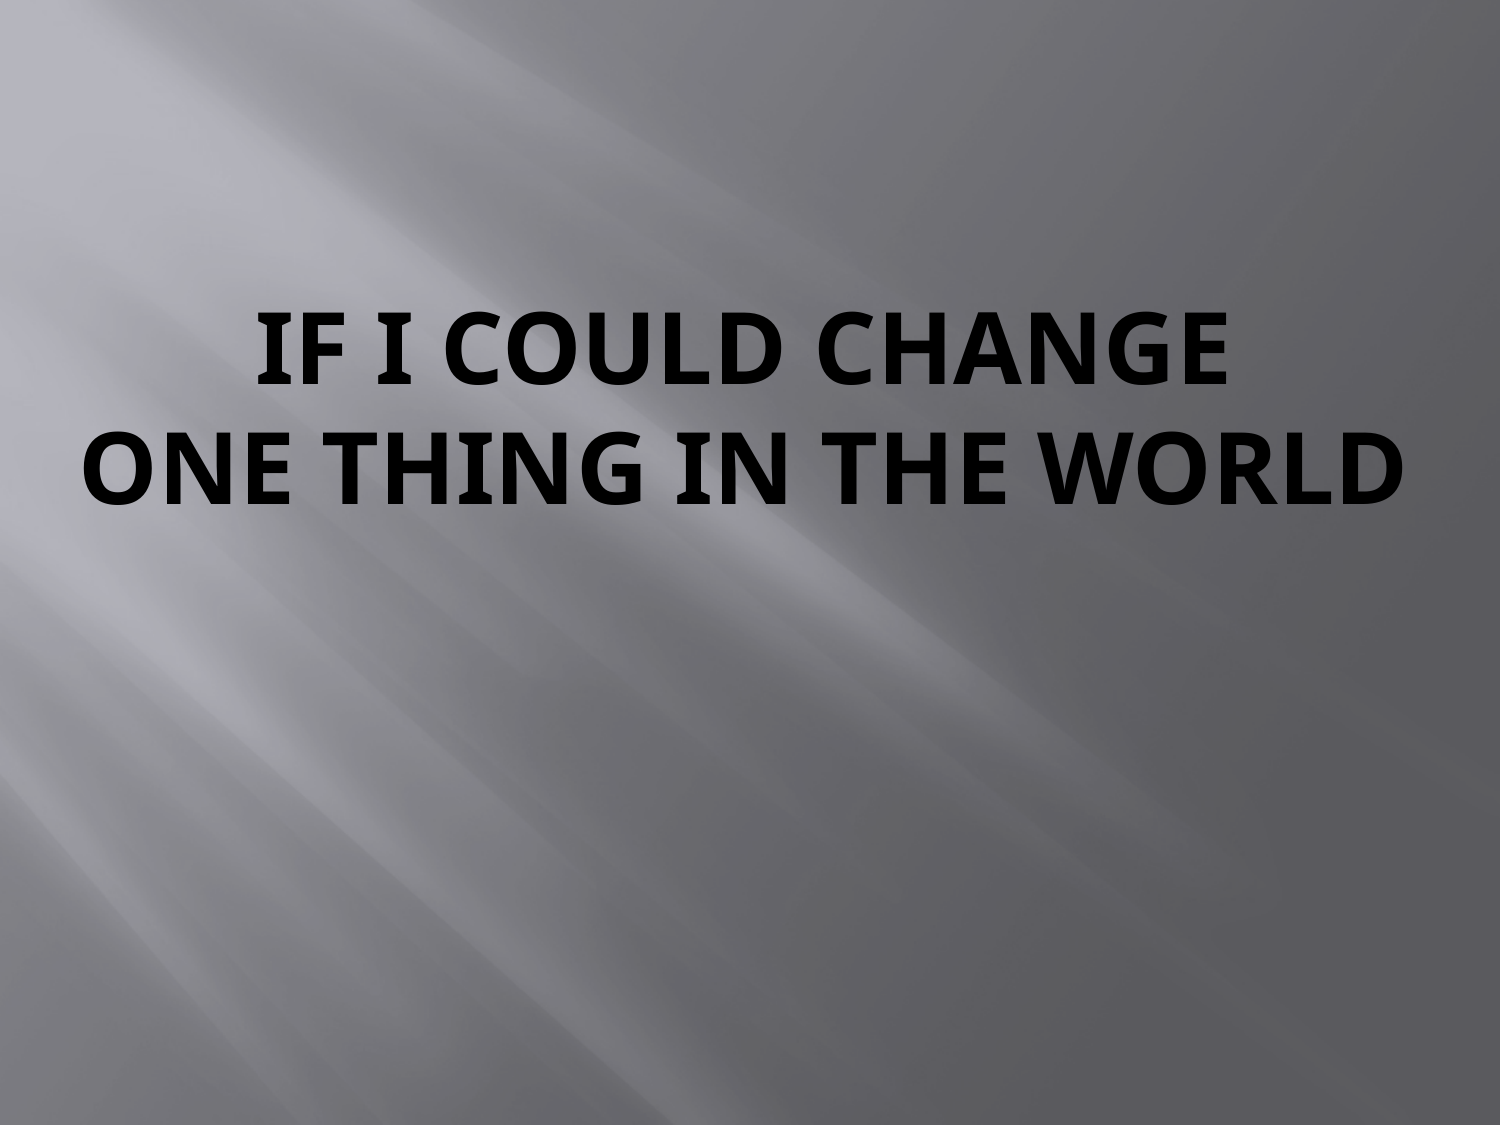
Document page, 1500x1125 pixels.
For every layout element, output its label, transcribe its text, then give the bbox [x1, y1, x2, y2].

title IF I COULD CHANGE ONE THING IN THE WORLD [69, 224, 1420, 525]
